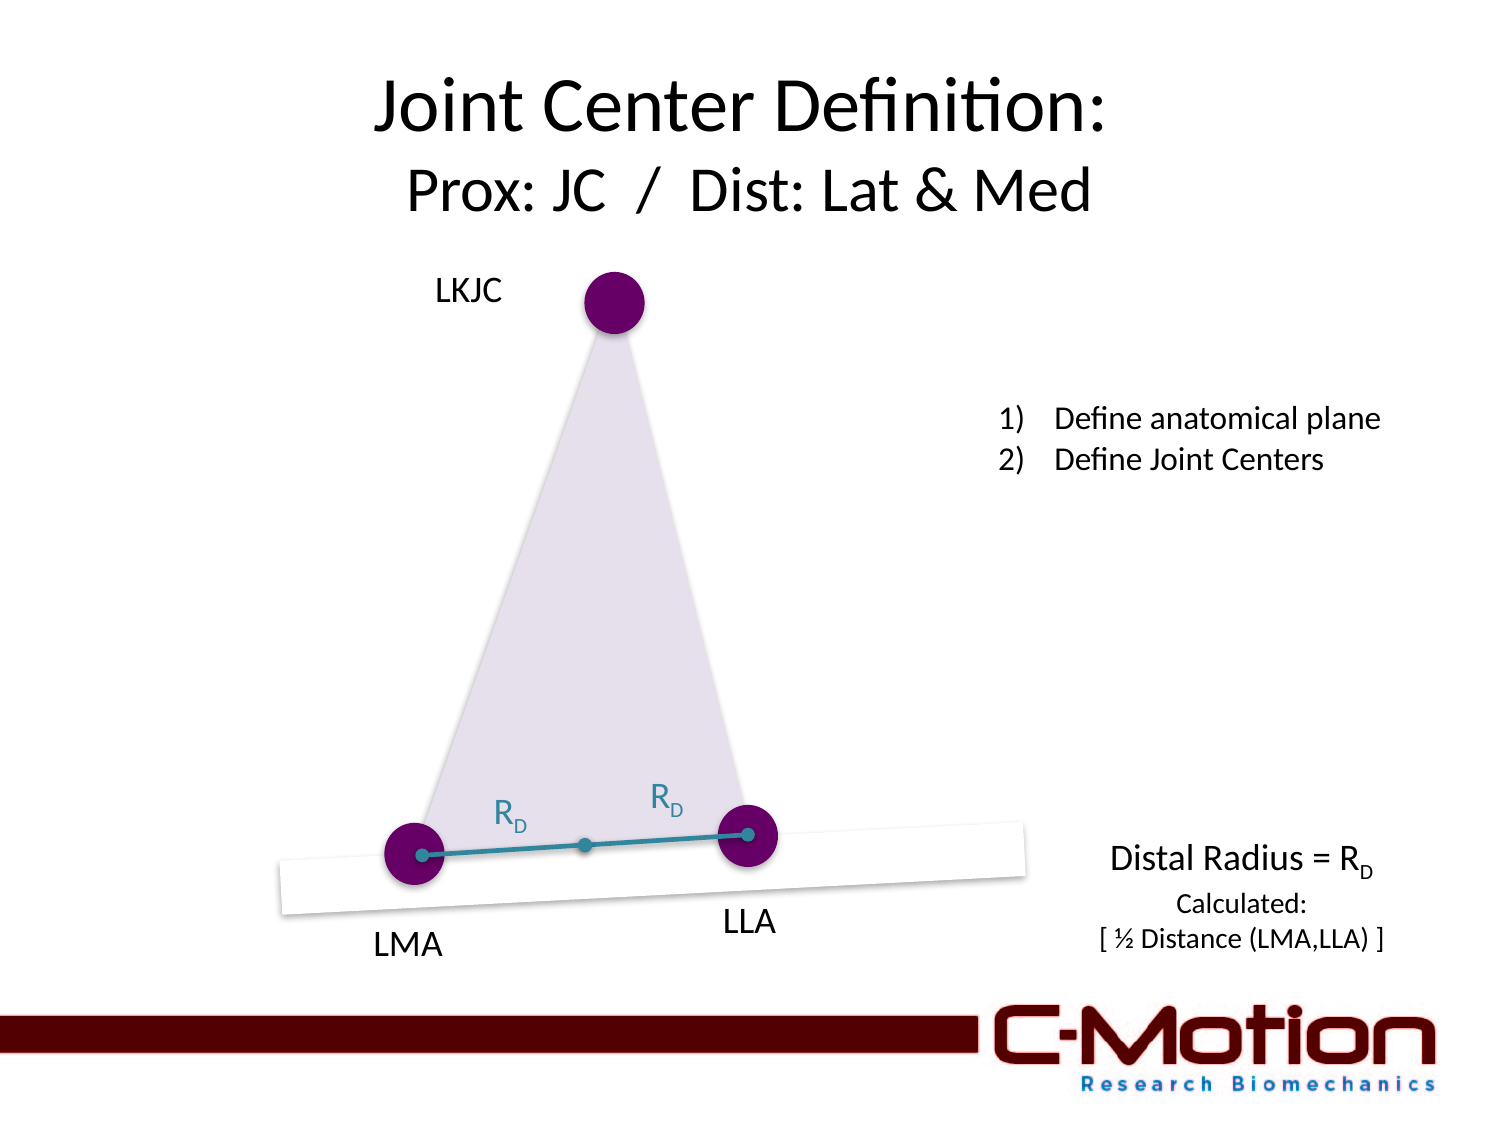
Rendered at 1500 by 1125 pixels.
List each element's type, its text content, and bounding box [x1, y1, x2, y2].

text_box LKJC [420, 257, 521, 318]
text_box LMA [358, 911, 474, 972]
title Joint Center Definition: Prox: JC / Dist: Lat & Med [75, 45, 1425, 233]
text_box [423, 337, 745, 843]
picture [0, 987, 1500, 1096]
text_box [584, 271, 645, 335]
text_box [384, 822, 443, 885]
text_box Define anatomical plane Define Joint Centers [983, 389, 1425, 484]
text_box Distal Radius = RD Calculated: [ ½ Distance (LMA,LLA) ] [1058, 825, 1425, 962]
text_box [718, 804, 778, 867]
text_box RD [464, 779, 556, 843]
text_box LLA [708, 888, 802, 949]
text_box [279, 822, 1026, 915]
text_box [584, 834, 749, 846]
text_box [422, 844, 586, 856]
text_box RD [621, 763, 713, 830]
